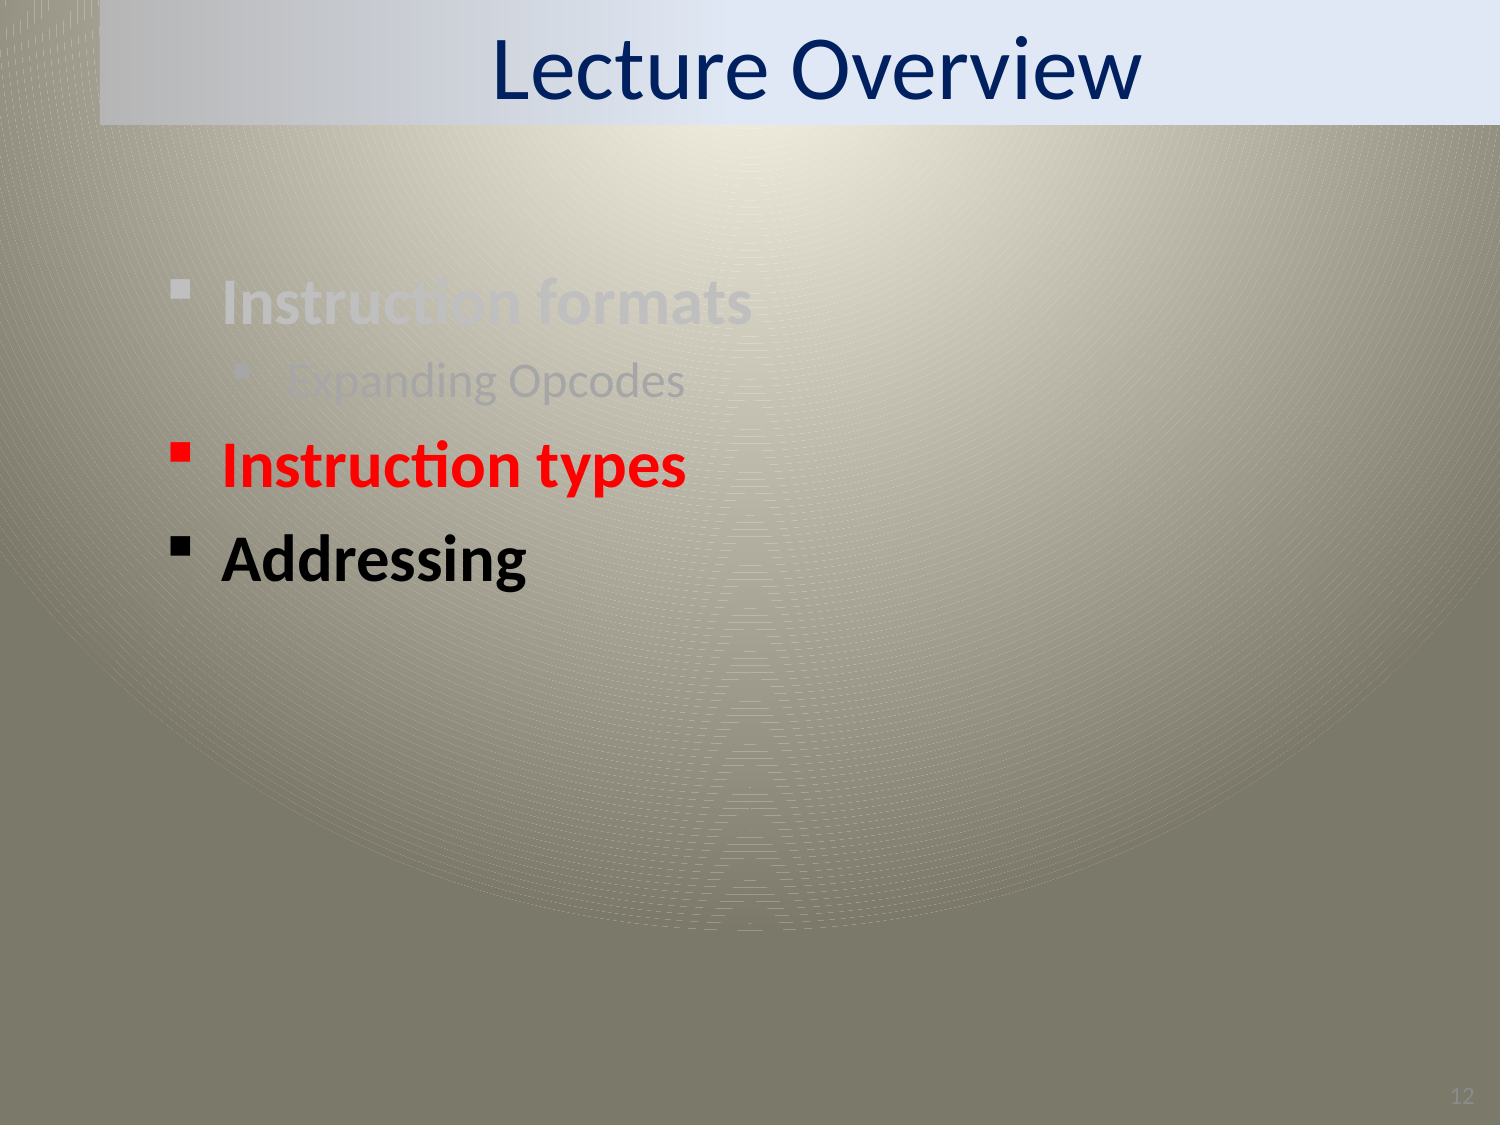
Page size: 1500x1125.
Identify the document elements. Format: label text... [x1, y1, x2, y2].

title Lecture Overview [135, 0, 1500, 125]
list Instruction formats Expanding Opcodes Instruction types Addressing [150, 249, 1488, 993]
